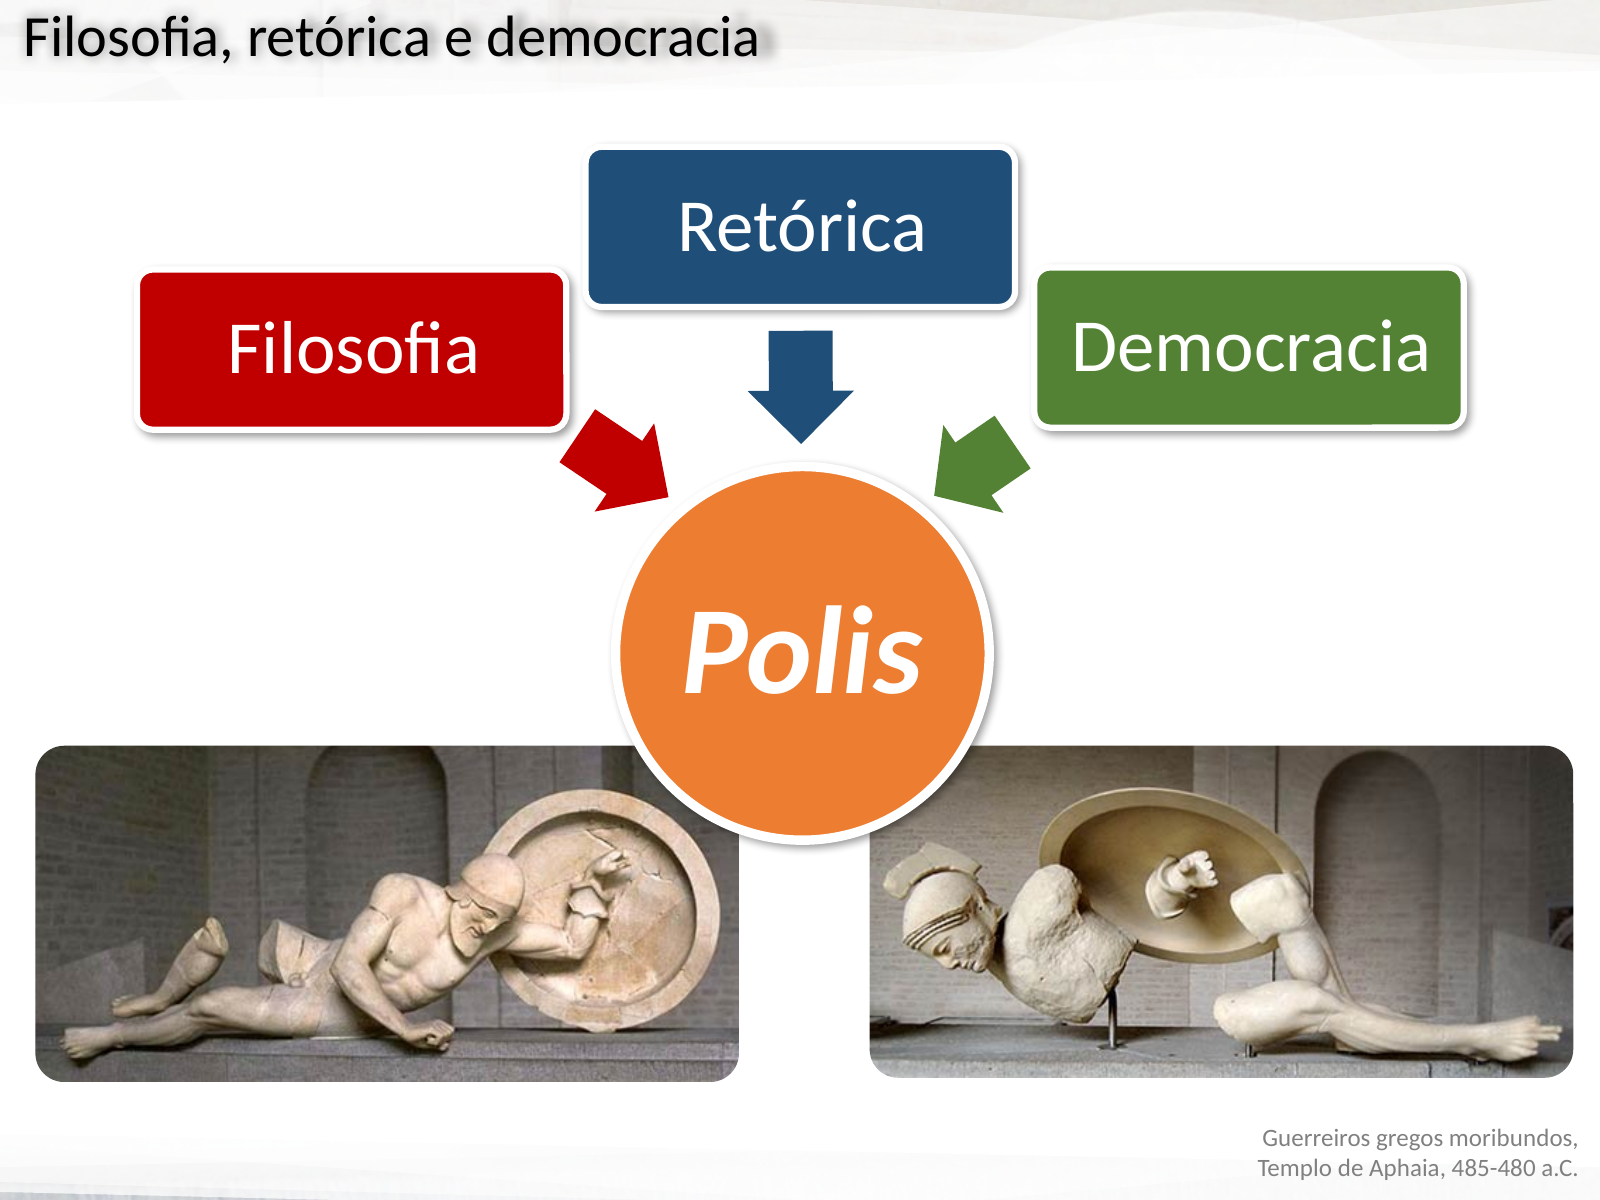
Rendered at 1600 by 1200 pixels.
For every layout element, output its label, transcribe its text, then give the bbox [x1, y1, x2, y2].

picture [35, 872, 739, 1083]
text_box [24, 52, 1581, 872]
picture [869, 872, 1574, 1078]
text_box Guerreiros gregos moribundos, Templo de Aphaia, 485-480 a.C. [844, 1114, 1595, 1189]
text_box Filosofia, retórica e democracia [0, 0, 1600, 75]
